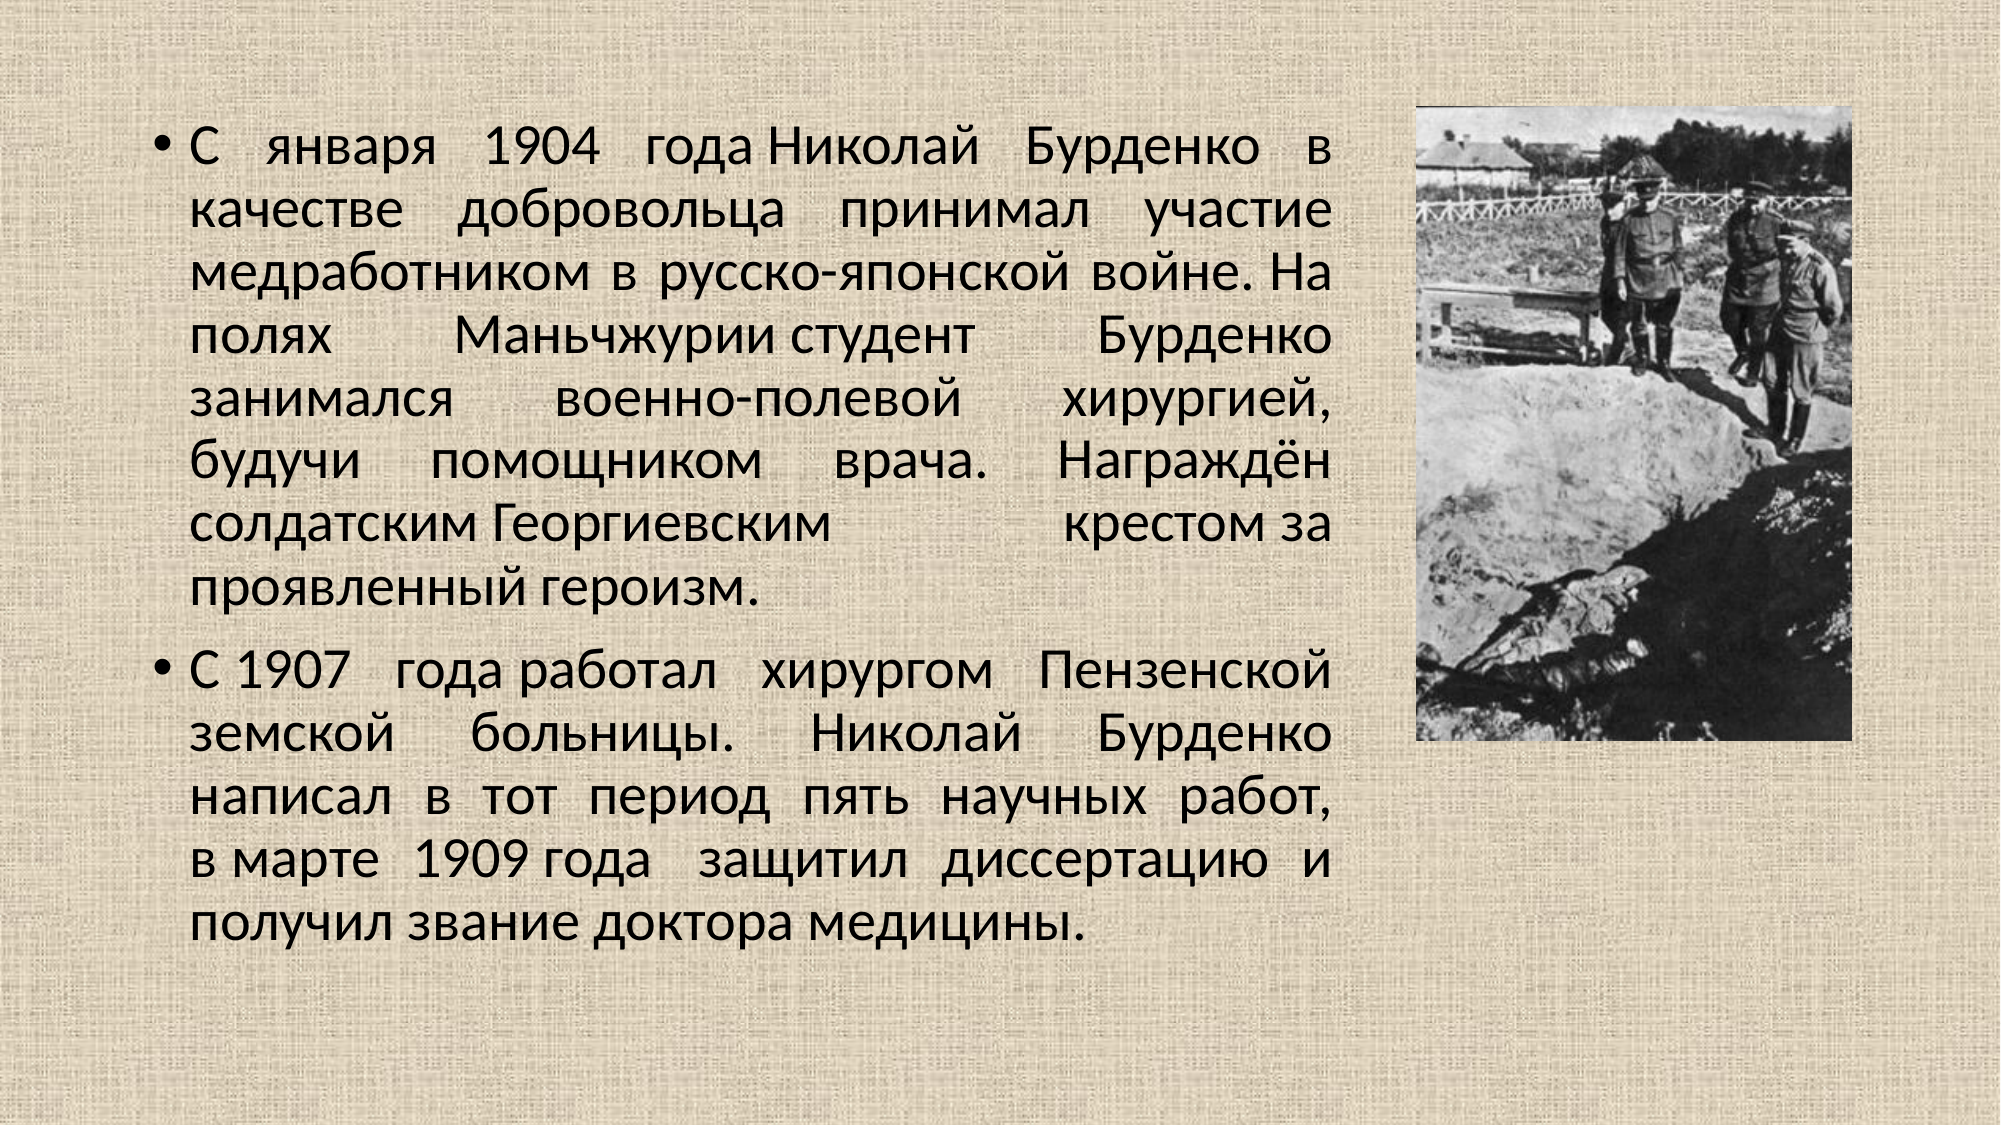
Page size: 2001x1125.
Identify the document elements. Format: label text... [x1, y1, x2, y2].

list С января 1904 года Николай Бурденко в качестве добровольца принимал участие медработником в русско-японской войне. На полях Маньчжурии студент Бурденко занимался военно-полевой хирургией, будучи помощником врача. Награждён солдатским Георгиевским крестом за проявленный героизм. С 1907 года работал хирургом Пензенской земской больницы. Николай Бурденко написал в тот период пять научных работ, в марте 1909 года защитил диссертацию и получил звание доктора медицины. [137, 106, 1349, 1060]
picture [0, 0, 2001, 1125]
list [1416, 106, 1852, 741]
